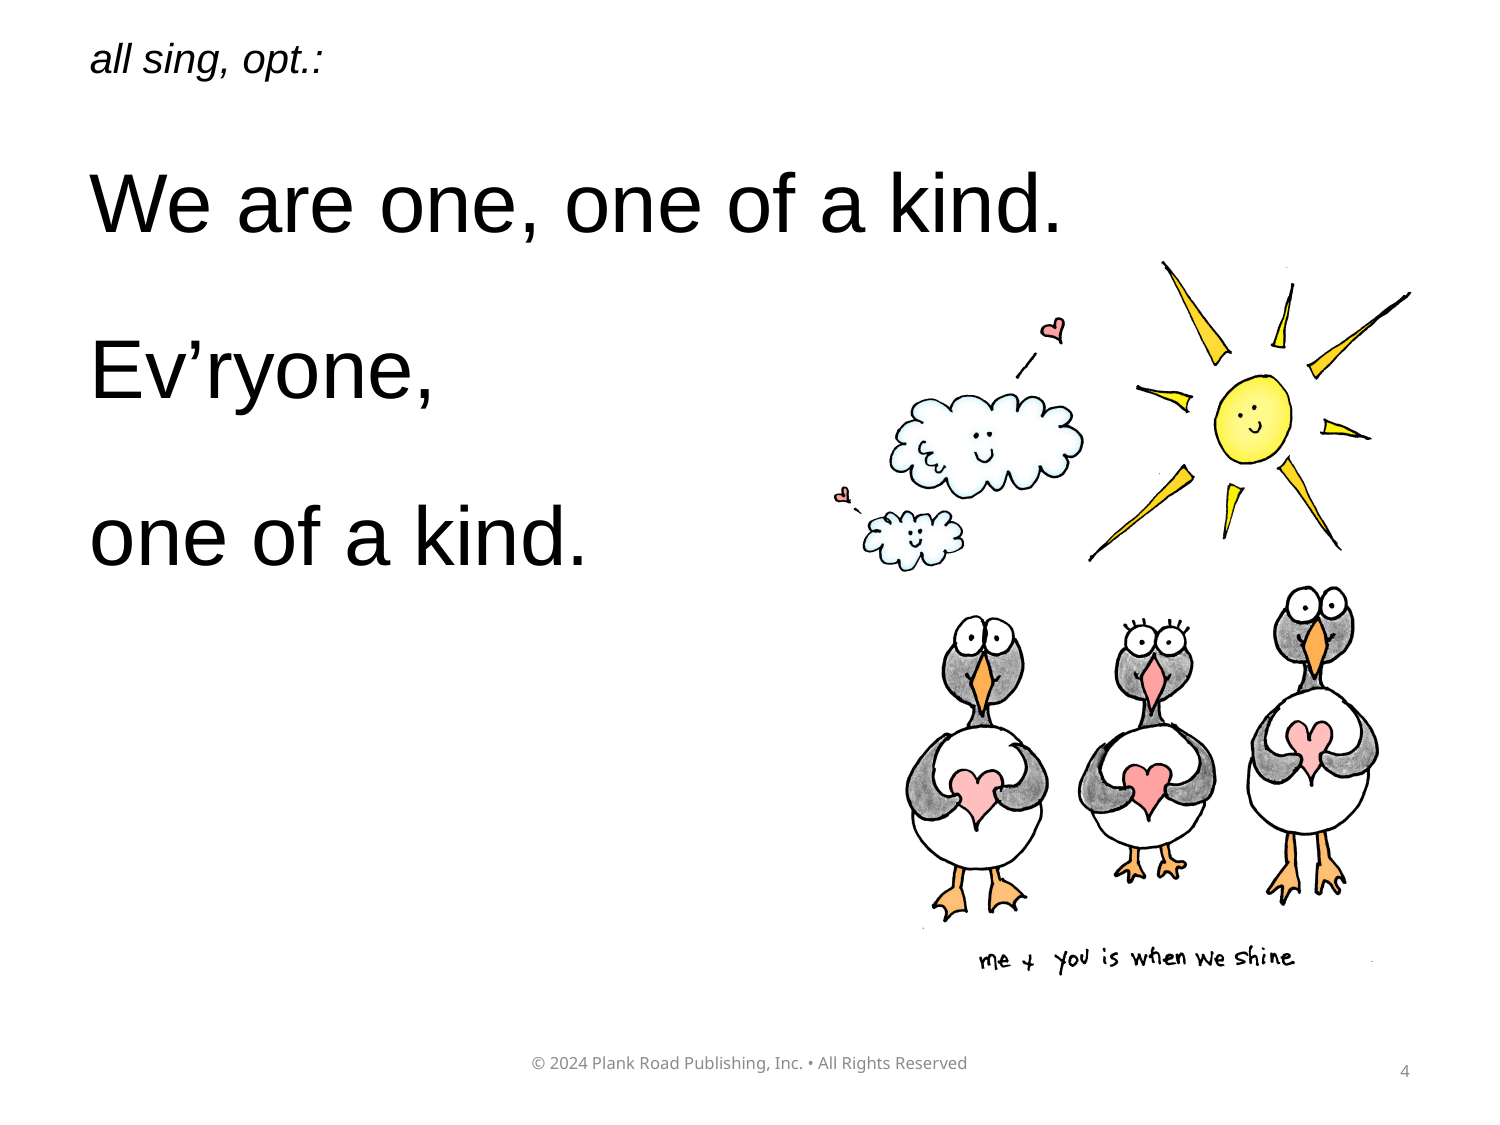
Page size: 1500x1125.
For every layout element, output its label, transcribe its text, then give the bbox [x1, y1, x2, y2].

picture [819, 247, 1426, 977]
slide_number 4 [1074, 1042, 1425, 1103]
list all sing, opt.: We are one, one of a kind. Ev’ryone, one of a kind. [75, 0, 1425, 1014]
